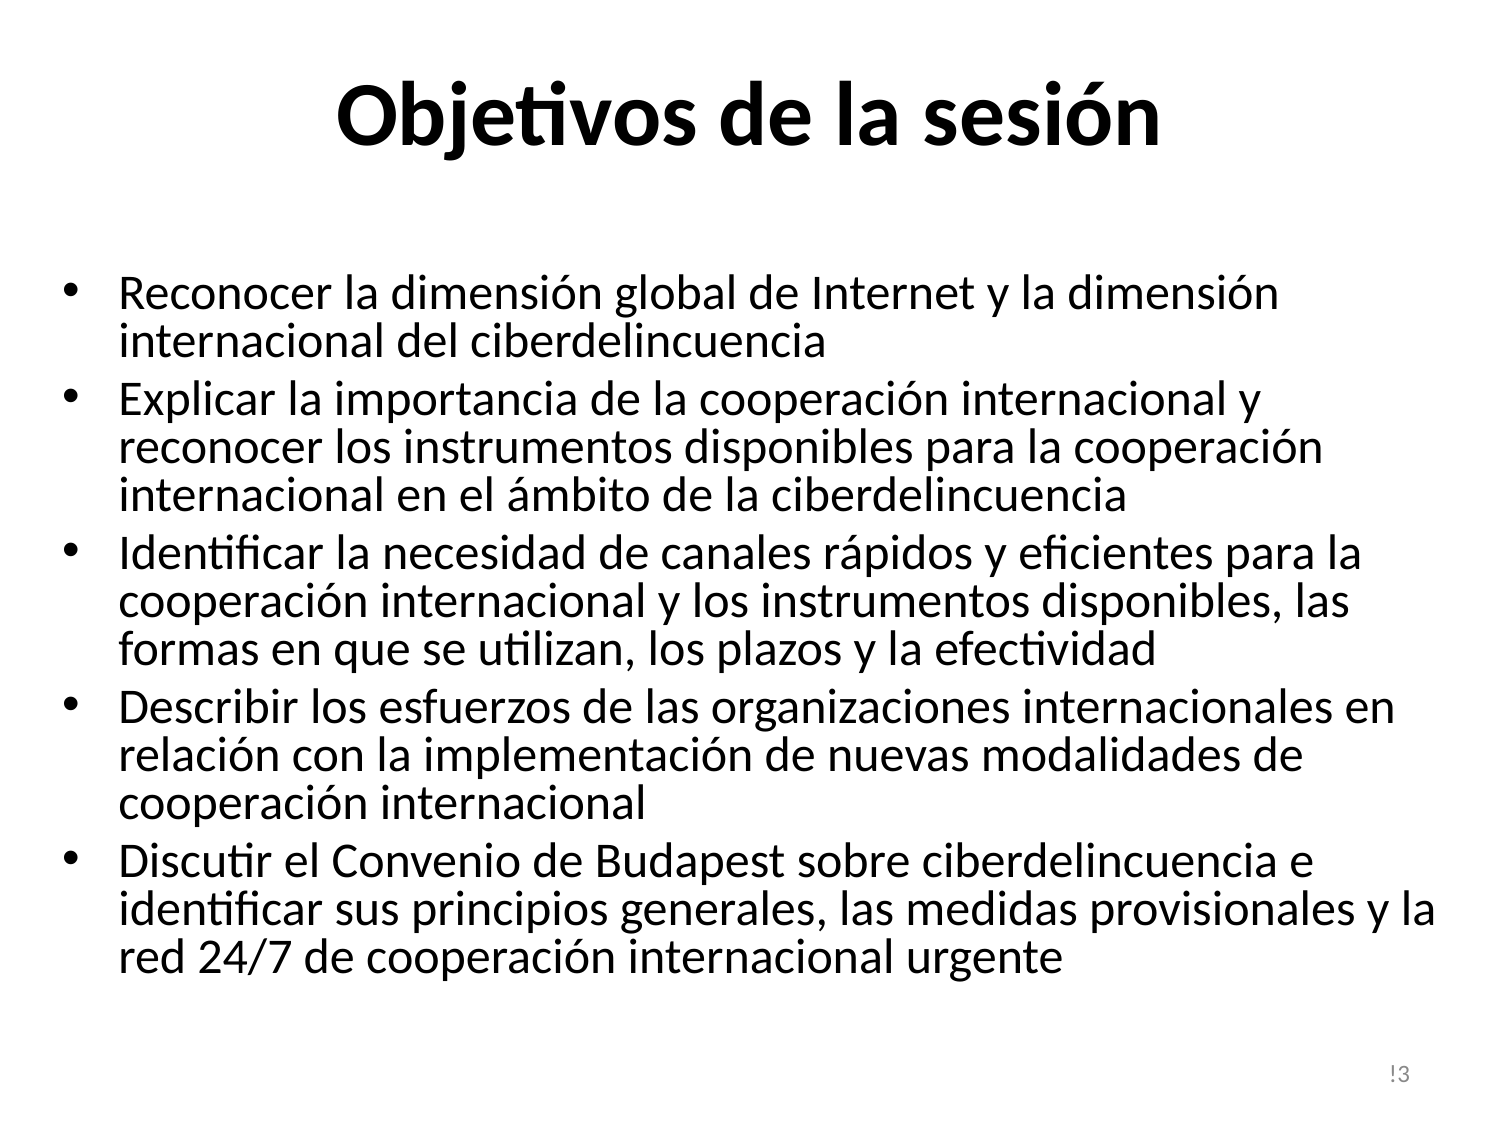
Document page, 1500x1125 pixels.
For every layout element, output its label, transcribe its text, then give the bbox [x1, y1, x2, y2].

list Reconocer la dimensión global de Internet y la dimensión internacional del ciberdelincuencia Explicar la importancia de la cooperación internacional y reconocer los instrumentos disponibles para la cooperación internacional en el ámbito de la ciberdelincuencia Identificar la necesidad de canales rápidos y eficientes para la cooperación internacional y los instrumentos disponibles, las formas en que se utilizan, los plazos y la efectividad Describir los esfuerzos de las organizaciones internacionales en relación con la implementación de nuevas modalidades de cooperación internacional Discutir el Convenio de Budapest sobre ciberdelincuencia e identificar sus principios generales, las medidas provisionales y la red 24/7 de cooperación internacional urgente [47, 264, 1472, 1005]
title Objetivos de la sesión [75, 45, 1425, 172]
slide_number !3 [1074, 1042, 1425, 1103]
